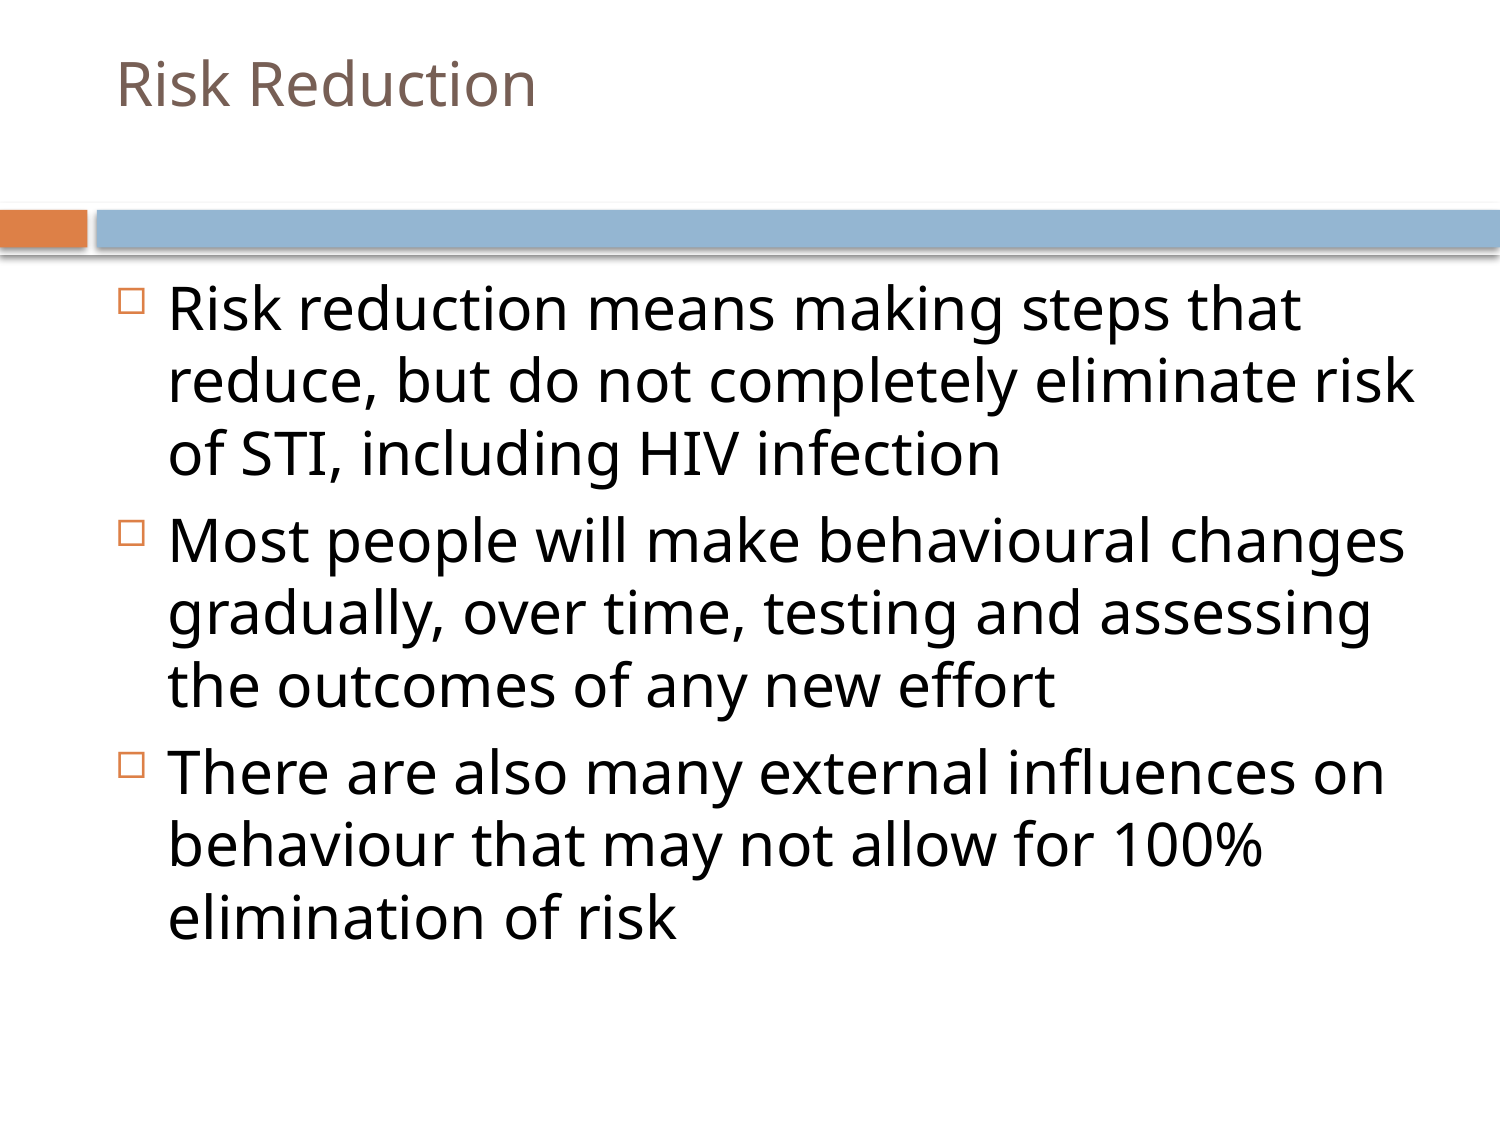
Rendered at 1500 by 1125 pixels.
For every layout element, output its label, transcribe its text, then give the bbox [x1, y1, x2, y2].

title Risk Reduction [100, 37, 1439, 201]
list Risk reduction means making steps that reduce, but do not completely eliminate risk of STI, including HIV infection Most people will make behavioural changes gradually, over time, testing and assessing the outcomes of any new effort There are also many external influences on behaviour that may not allow for 100% elimination of risk [100, 262, 1439, 1088]
